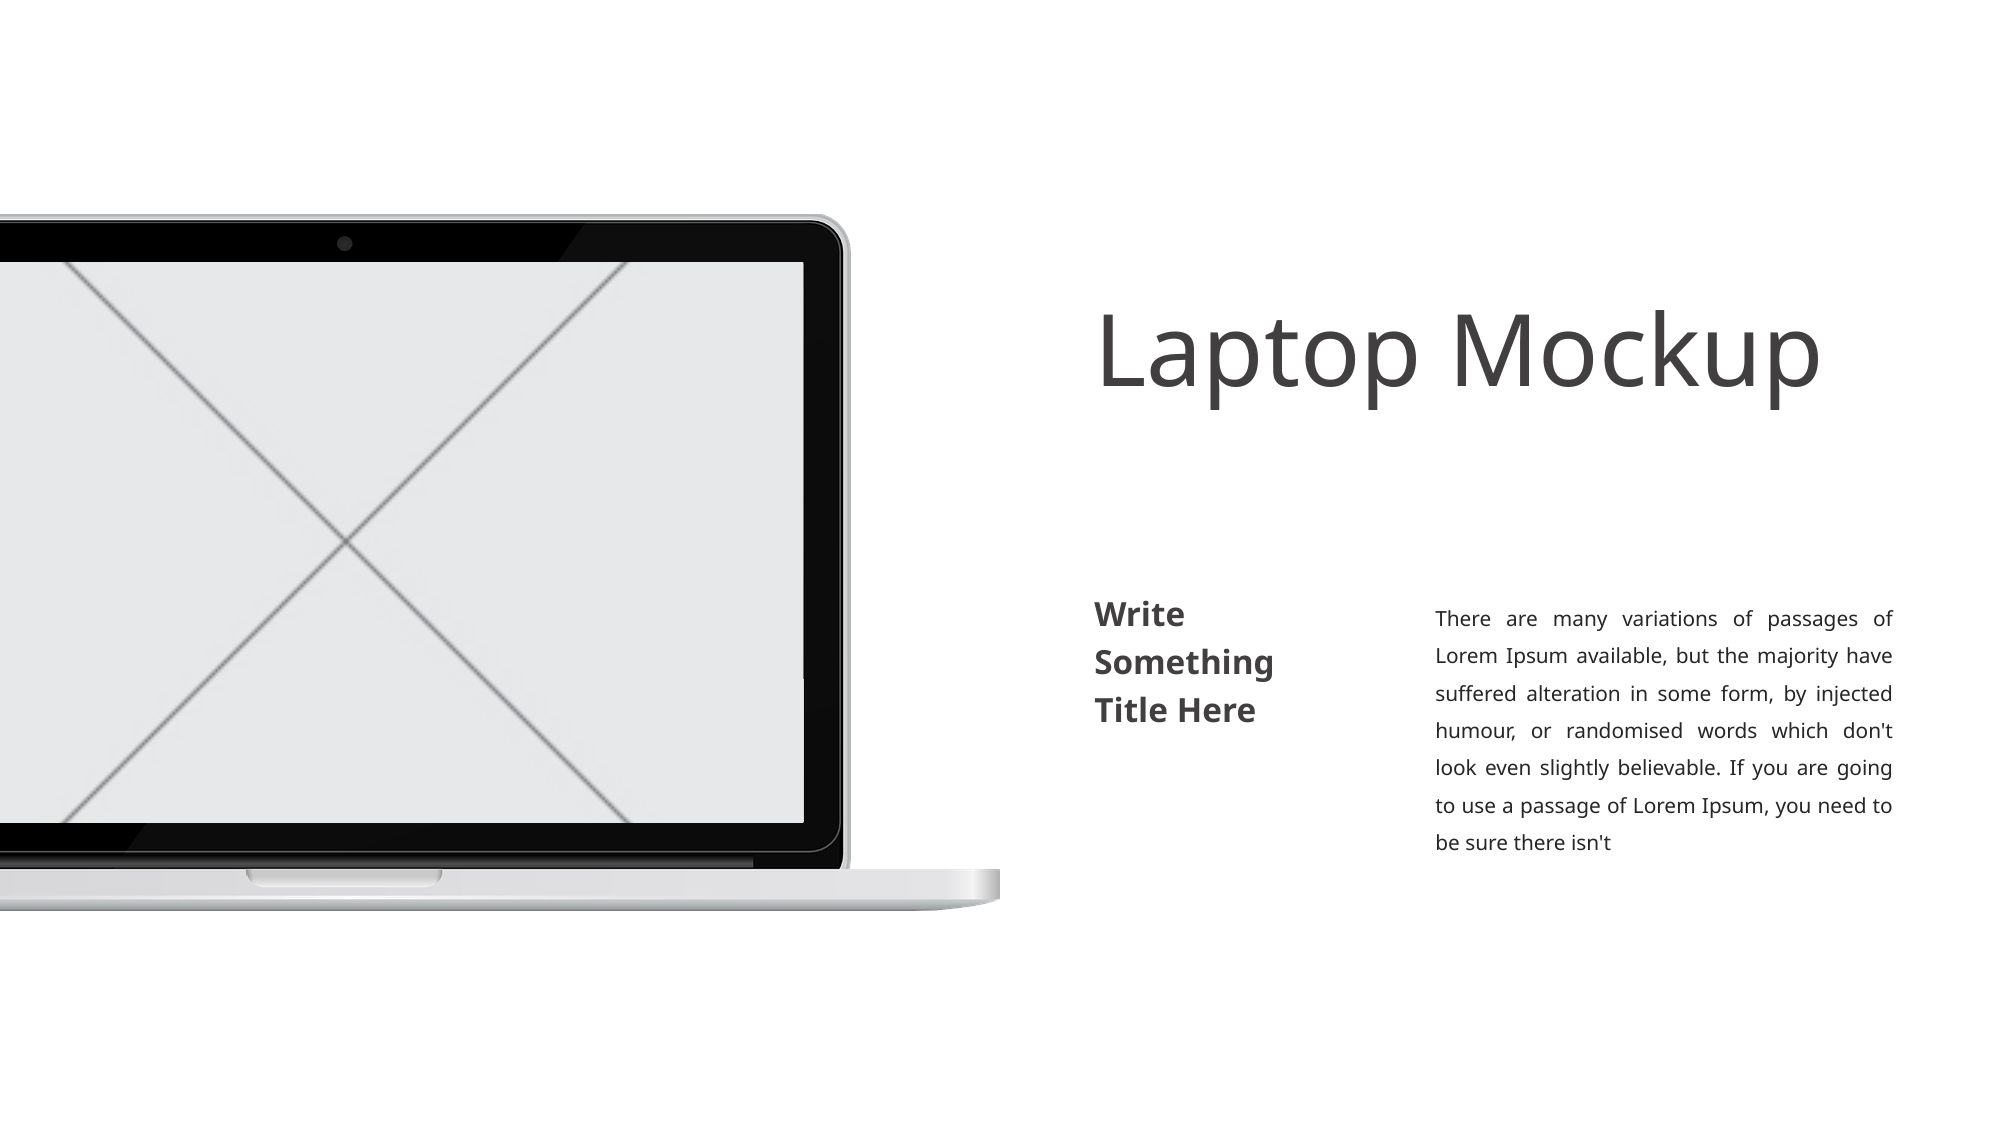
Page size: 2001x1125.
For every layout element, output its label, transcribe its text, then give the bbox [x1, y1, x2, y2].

text_box Something [1079, 633, 1421, 682]
text_box Laptop Mockup [1079, 292, 1976, 400]
picture [0, 214, 1000, 911]
text_box There are many variations of passages of Lorem Ipsum available, but the majority have suffered alteration in some form, by injected humour, or randomised words which don't look even slightly believable. If you are going to use a passage of Lorem Ipsum, you need to be sure there isn't [1420, 585, 1908, 863]
text_box Write [1079, 585, 1421, 633]
text_box Title Here [1079, 682, 1421, 737]
